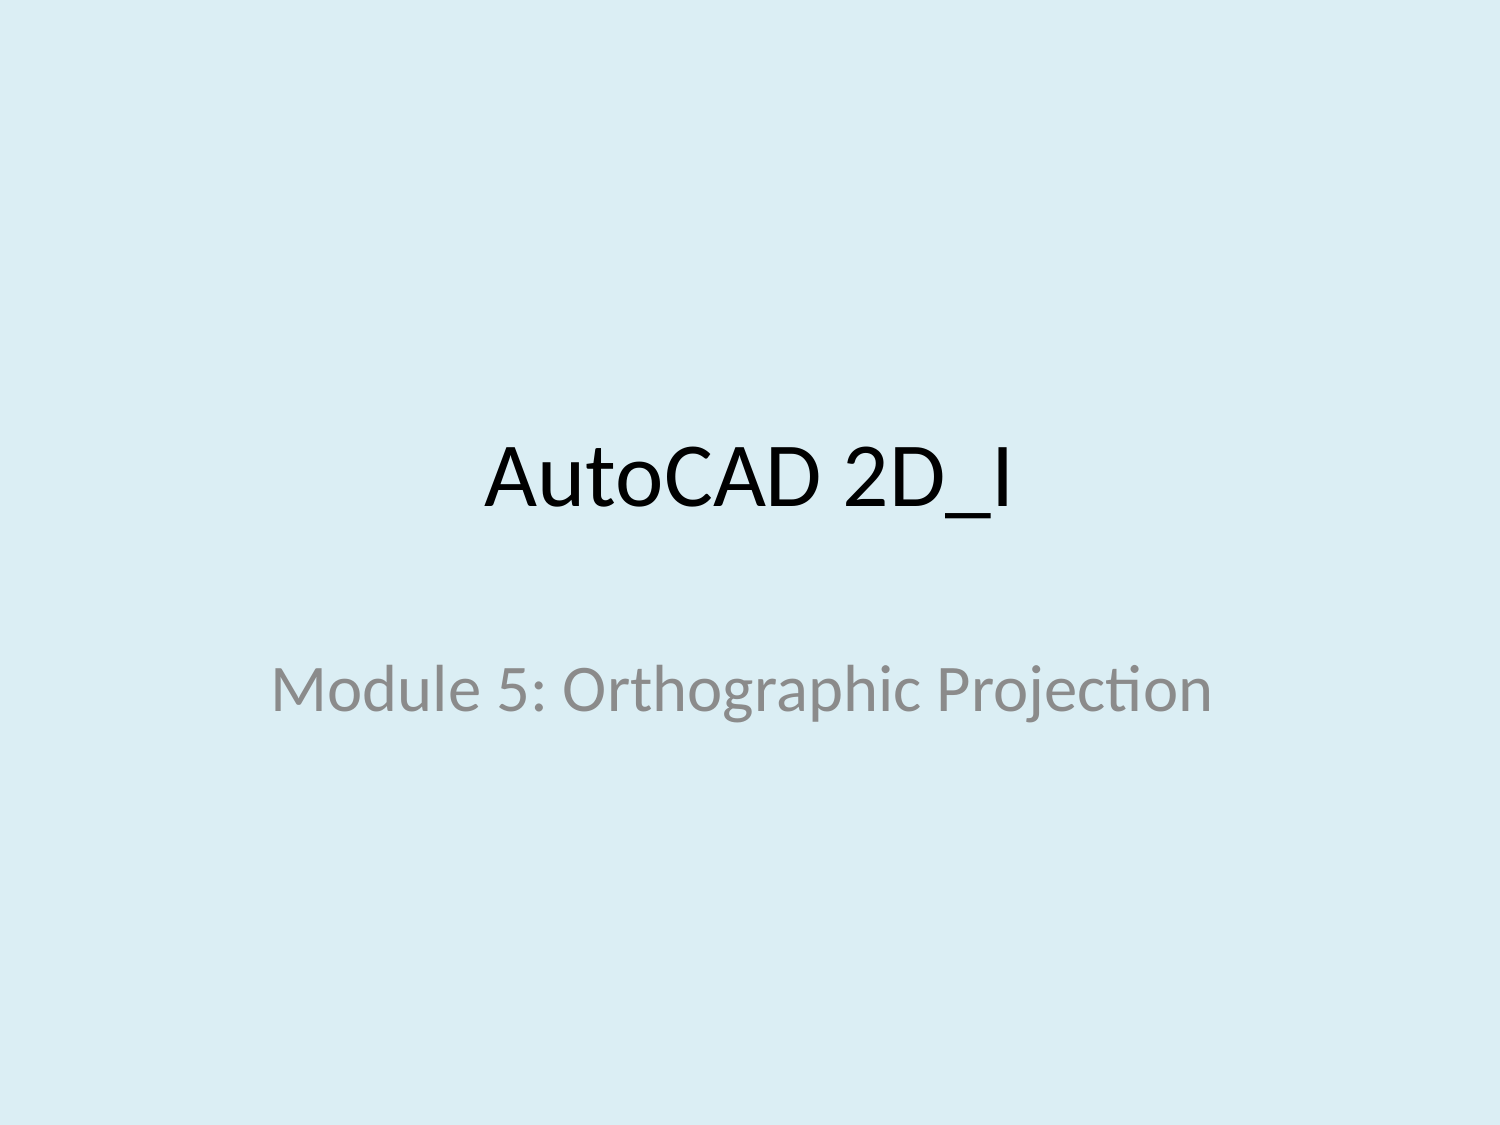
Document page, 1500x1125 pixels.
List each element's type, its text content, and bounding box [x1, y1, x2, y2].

title AutoCAD 2D_I [112, 349, 1388, 591]
subtitle Module 5: Orthographic Projection [225, 637, 1275, 925]
